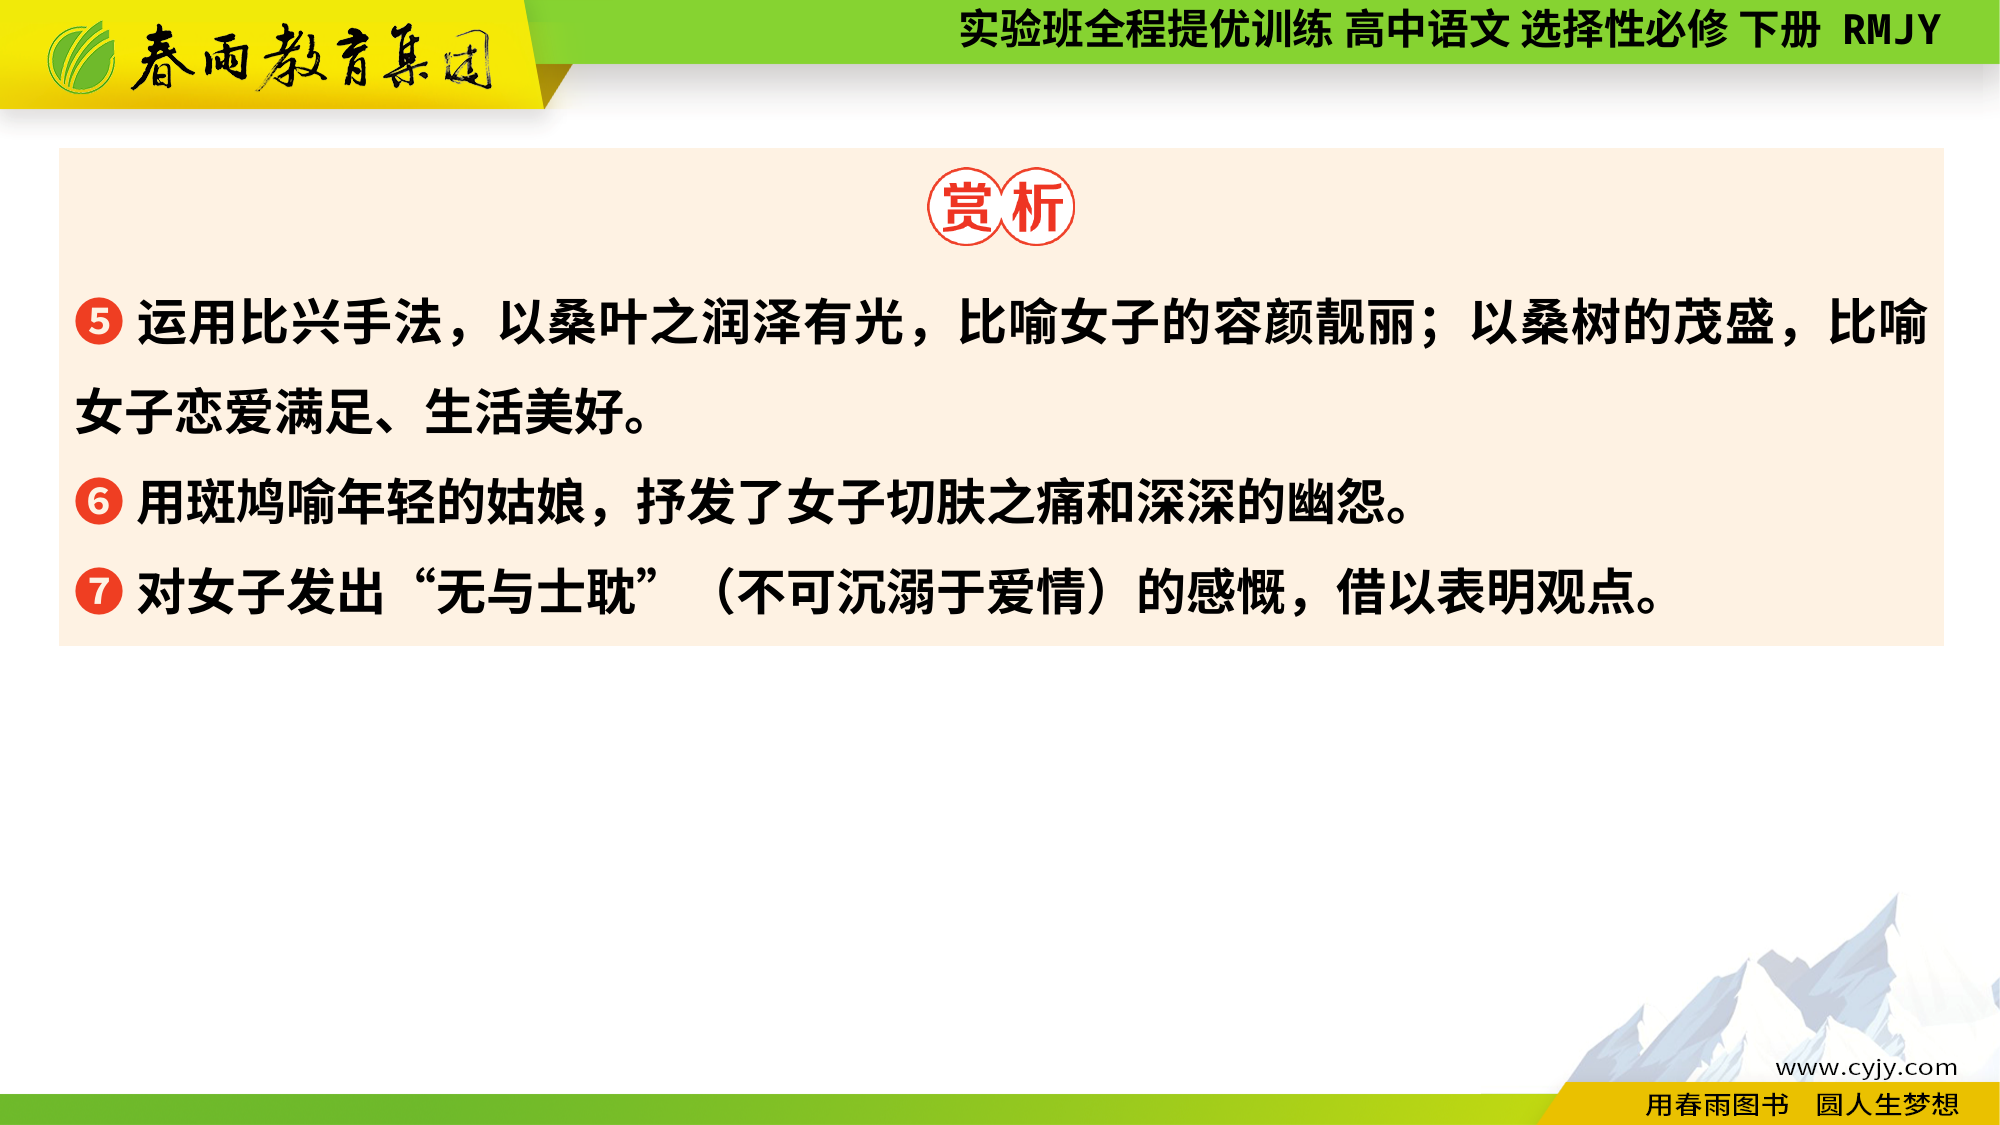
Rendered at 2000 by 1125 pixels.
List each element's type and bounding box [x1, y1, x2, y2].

picture [0, 0, 2000, 1125]
text_box [58, 148, 1944, 646]
